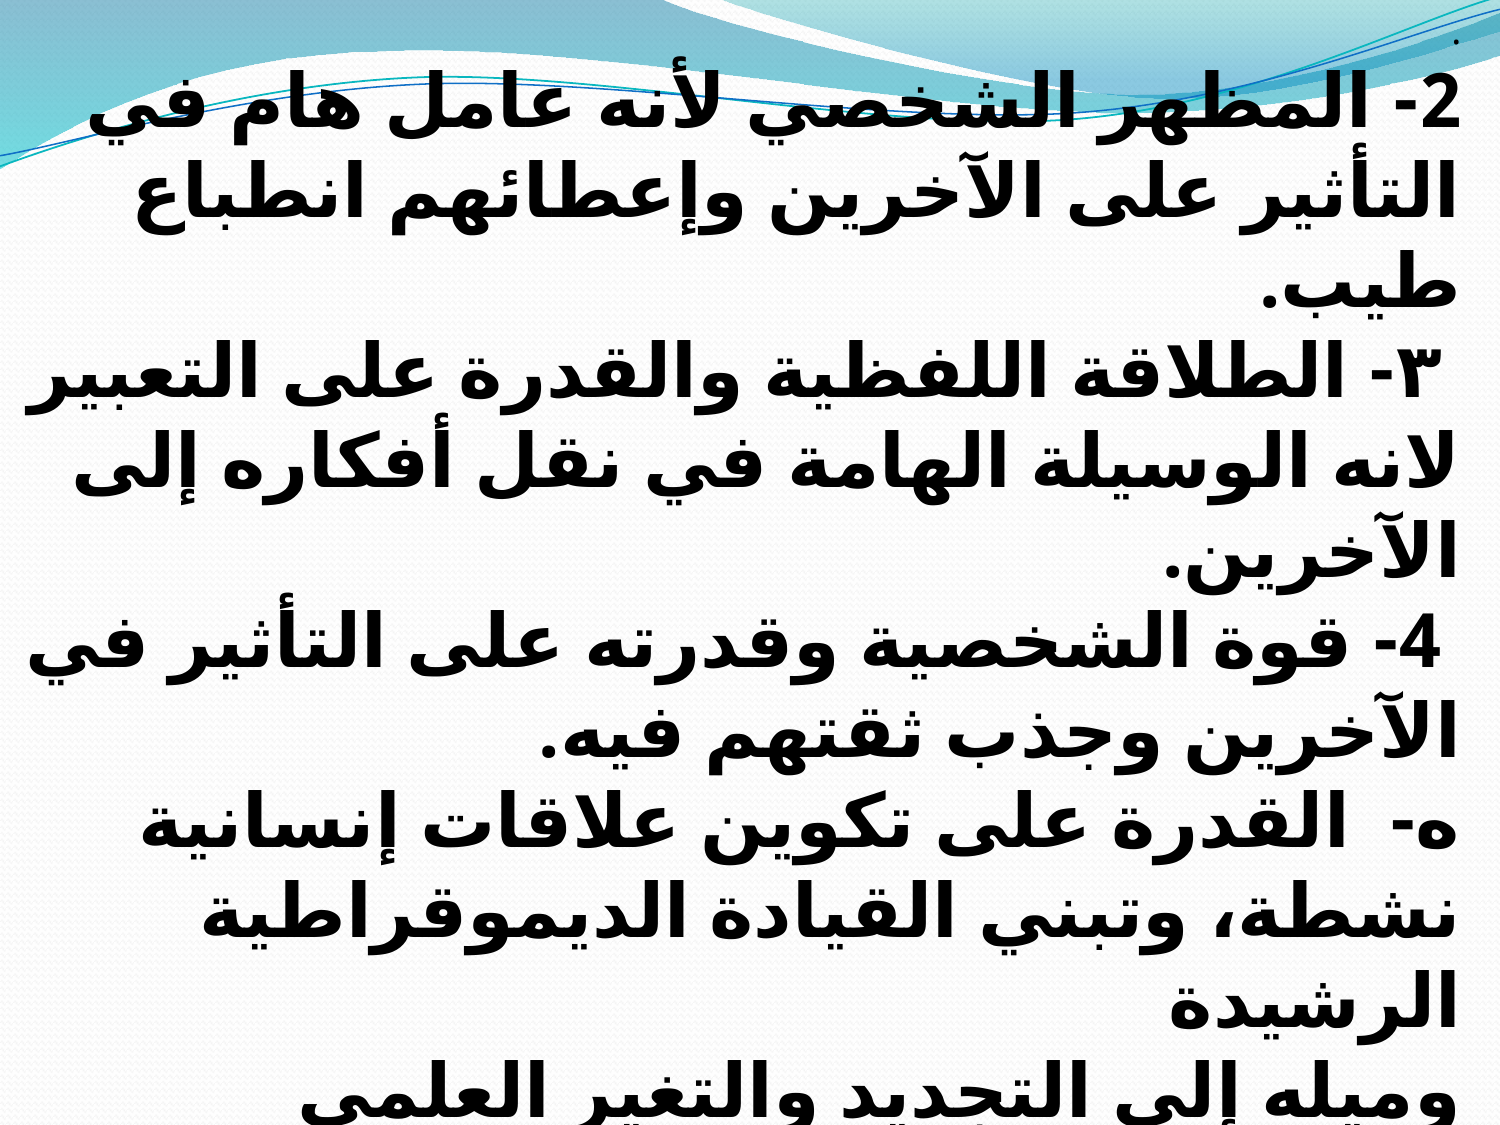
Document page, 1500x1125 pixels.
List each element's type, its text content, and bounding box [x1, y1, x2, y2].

text_box . 2- المظهر الشخصي لأنه عامل هام في التأثير على الآخرين وإعطائهم انطباع طيب. ۳- الطلاقة اللفظية والقدرة على التعبير لانه الوسيلة الهامة في نقل أفكاره إلى الآخرين. 4- قوة الشخصية وقدرته على التأثير في الآخرين وجذب ثقتهم فيه. ه- القدرة على تكوين علاقات إنسانية نشطة، وتبني القيادة الديموقراطية الرشيدة وميله إلى التجديد والتغير العلمي المدروس. [0, 0, 1477, 1125]
